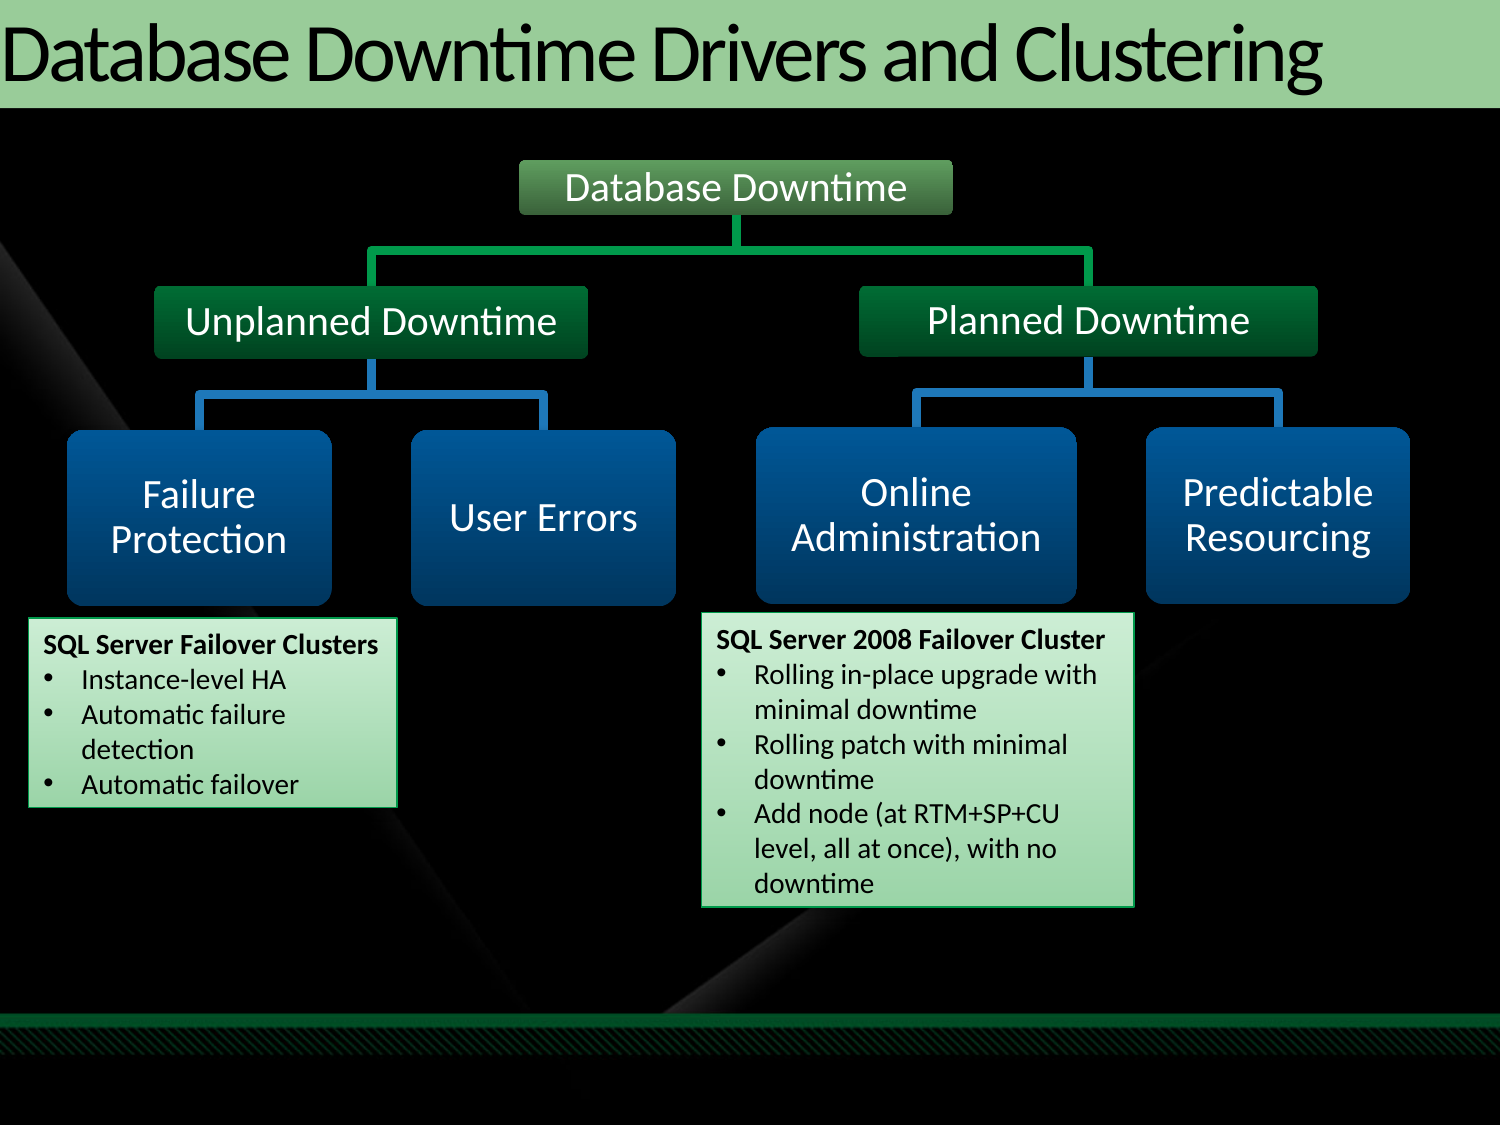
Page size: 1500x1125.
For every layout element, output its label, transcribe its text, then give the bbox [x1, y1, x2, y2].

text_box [57, 142, 1414, 832]
picture [0, 109, 1500, 1125]
title Database Downtime Drivers and Clustering [0, 0, 1500, 109]
text_box SQL Server 2008 Failover Cluster Rolling in-place upgrade with minimal downtime Rolling patch with minimal downtime Add node (at RTM+SP+CU level, all at once), with no downtime [701, 842, 1135, 908]
text_box SQL Server Failover Clusters Instance-level HA Automatic failure detection Automatic failover [28, 617, 51, 808]
